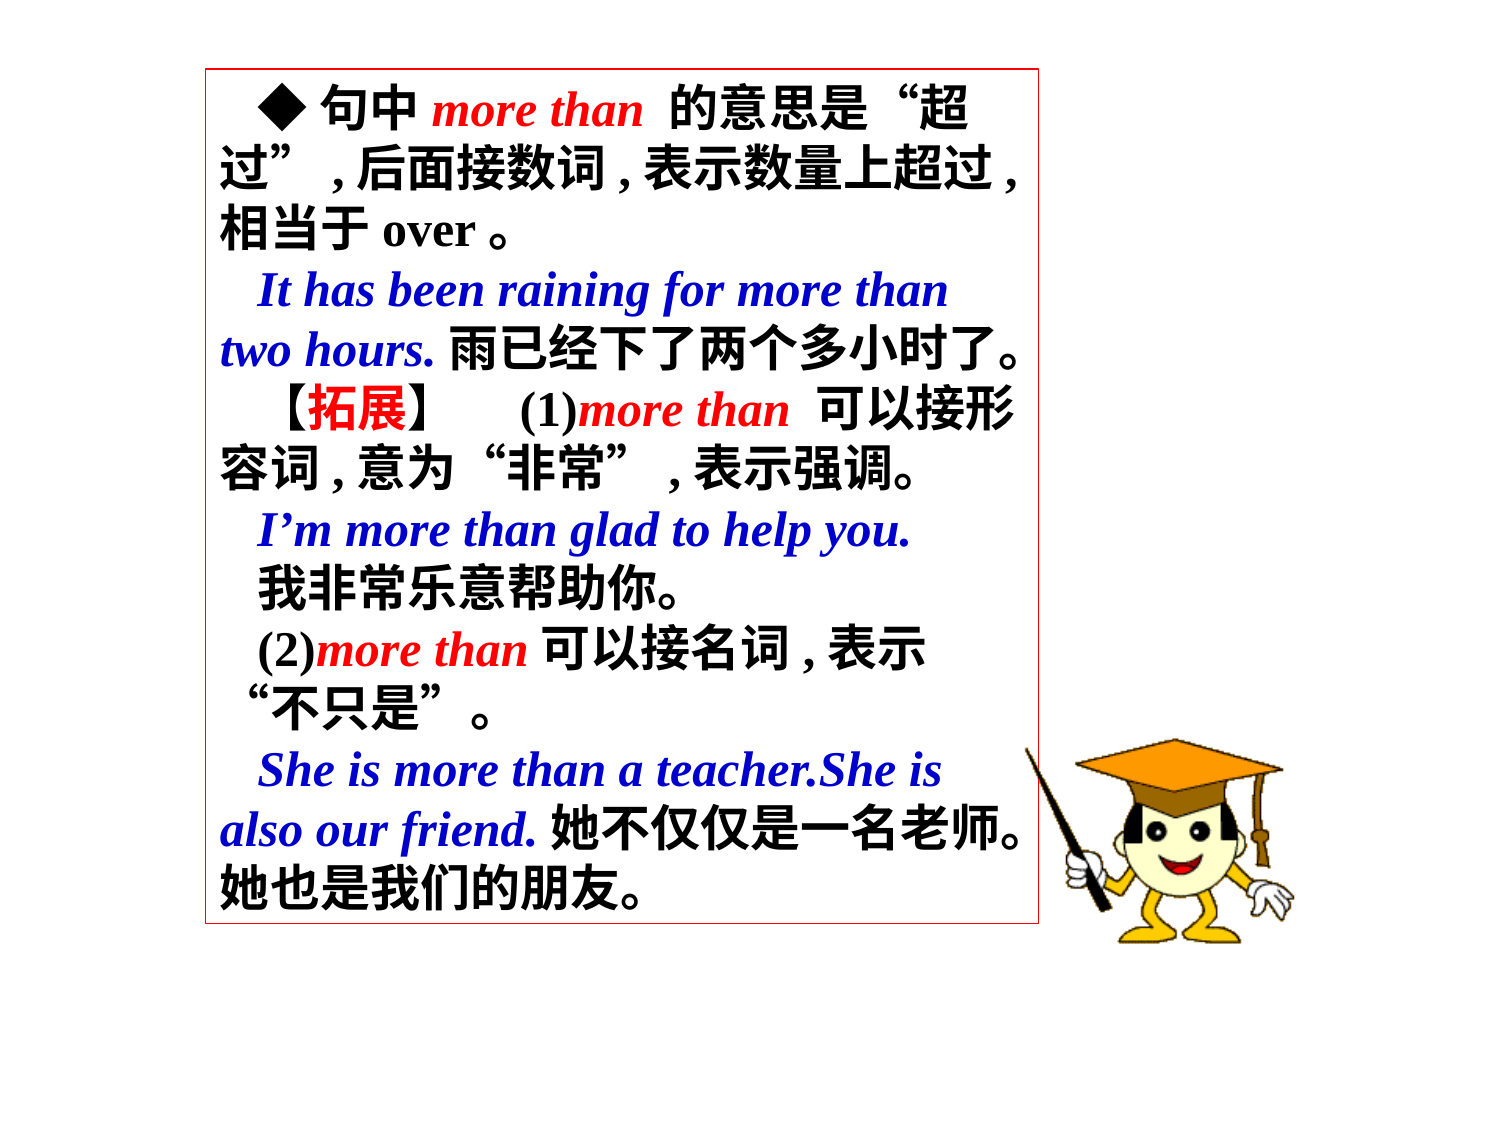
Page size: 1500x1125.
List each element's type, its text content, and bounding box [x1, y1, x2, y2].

picture [1004, 723, 1318, 959]
text_box ◆句中more than 的意思是“超过”,后面接数词,表示数量上超过,相当于over。 It has been raining for more than two hours.雨已经下了两个多小时了。 【拓展】 (1)more than 可以接形容词,意为“非常”,表示强调。 I’m more than glad to help you. 我非常乐意帮助你。 (2)more than可以接名词,表示“不只是”。 She is more than a teacher.She is also our friend.她不仅仅是一名老师。她也是我们的朋友。 [205, 68, 1039, 924]
